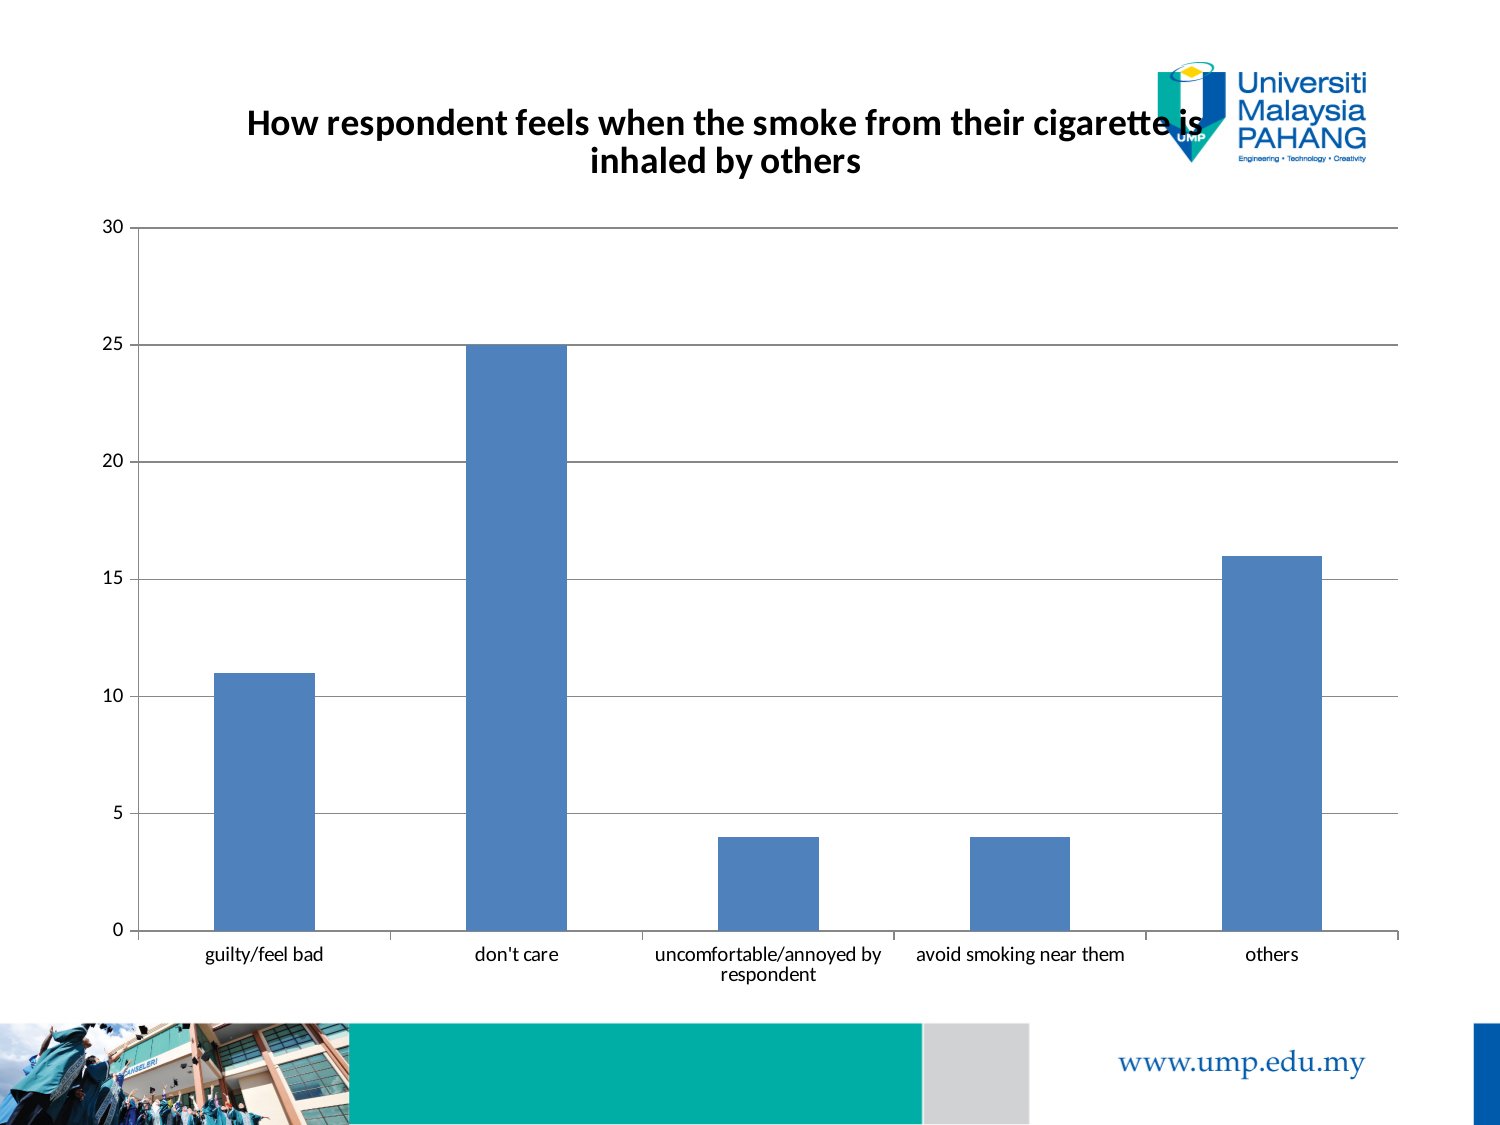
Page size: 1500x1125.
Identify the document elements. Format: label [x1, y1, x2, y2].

picture [0, 0, 1500, 1125]
chart [74, 74, 1426, 1006]
